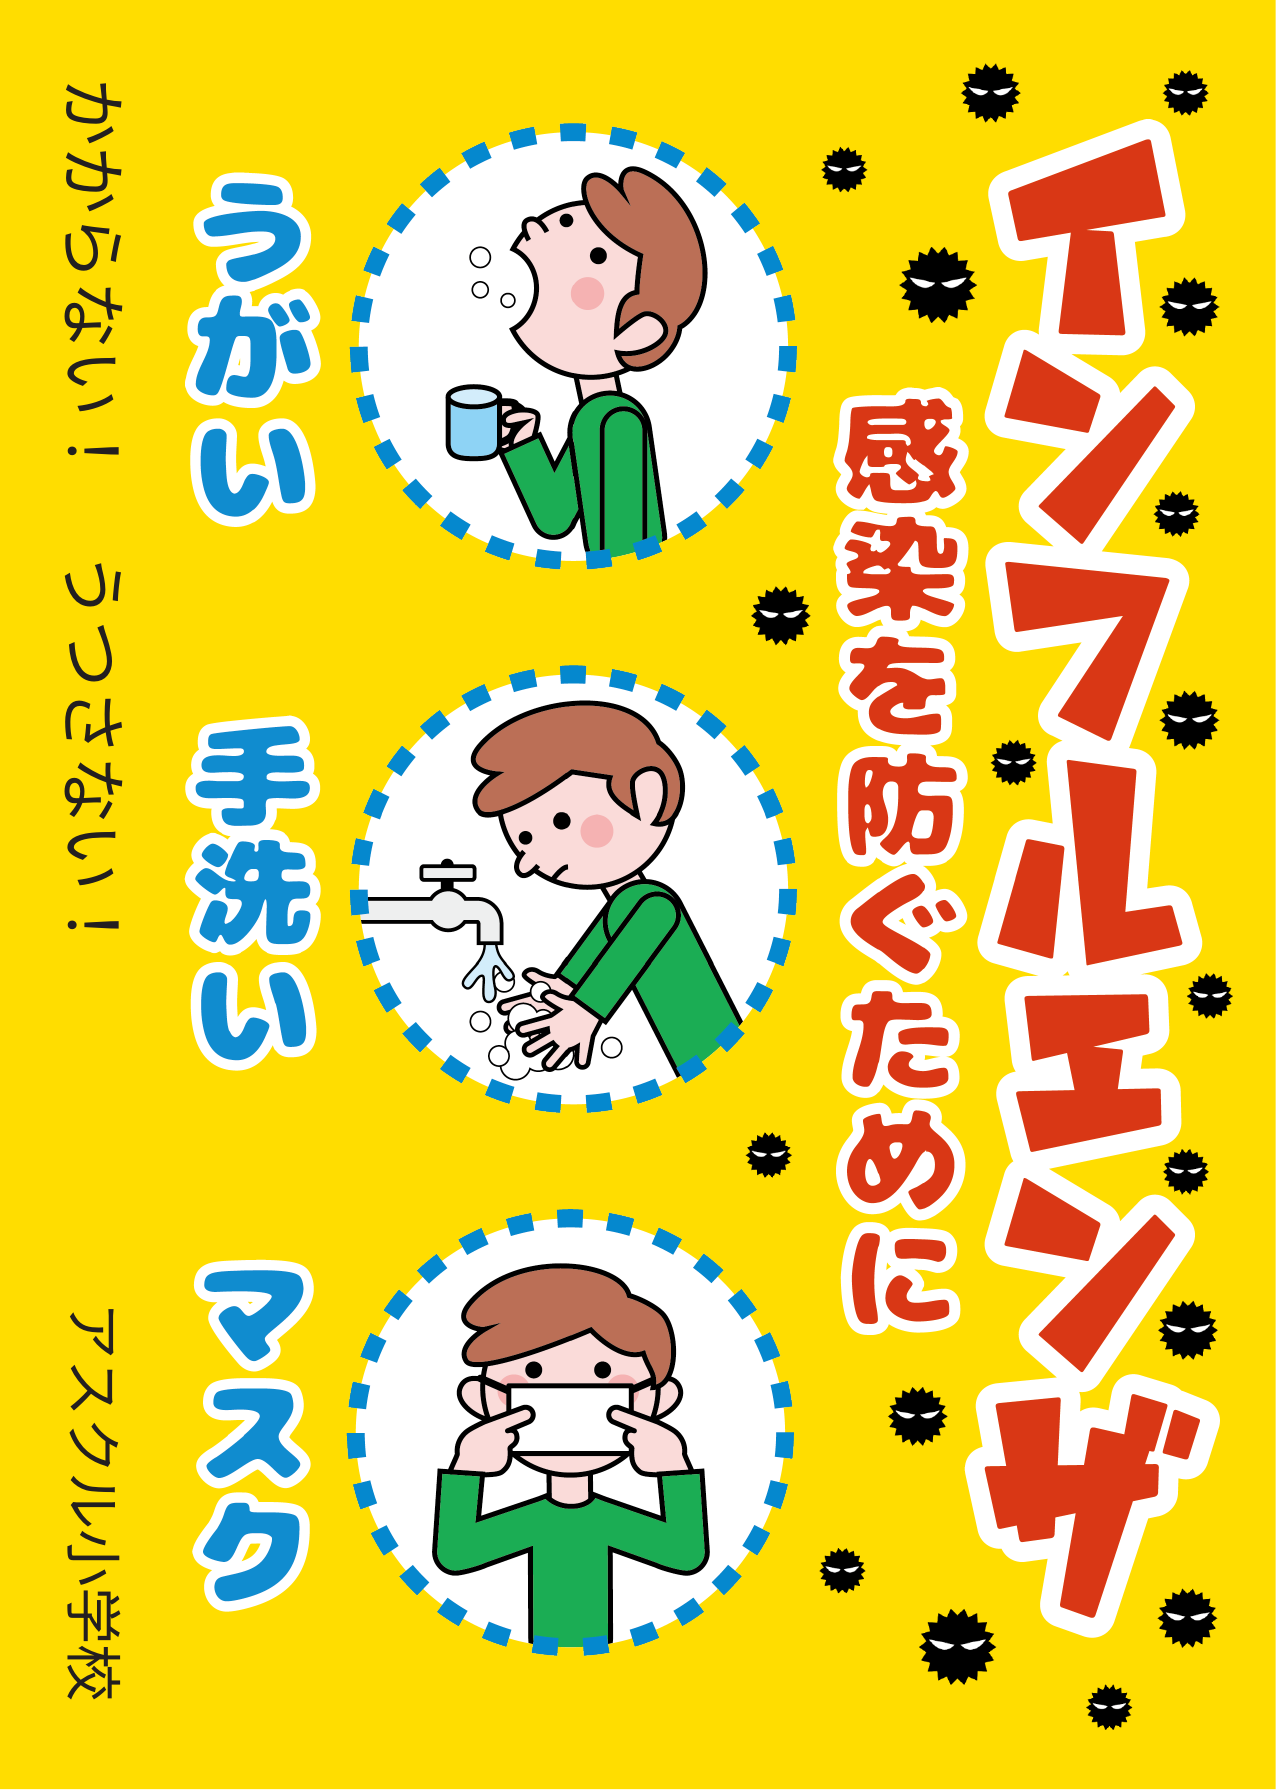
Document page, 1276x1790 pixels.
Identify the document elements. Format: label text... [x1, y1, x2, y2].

text_box アスクル小学校 [60, 1302, 131, 1710]
picture [191, 1259, 314, 1612]
picture [185, 172, 321, 527]
text_box かからない！ うつさない！ [54, 78, 137, 1020]
picture [184, 715, 321, 1071]
picture [336, 63, 1234, 1730]
